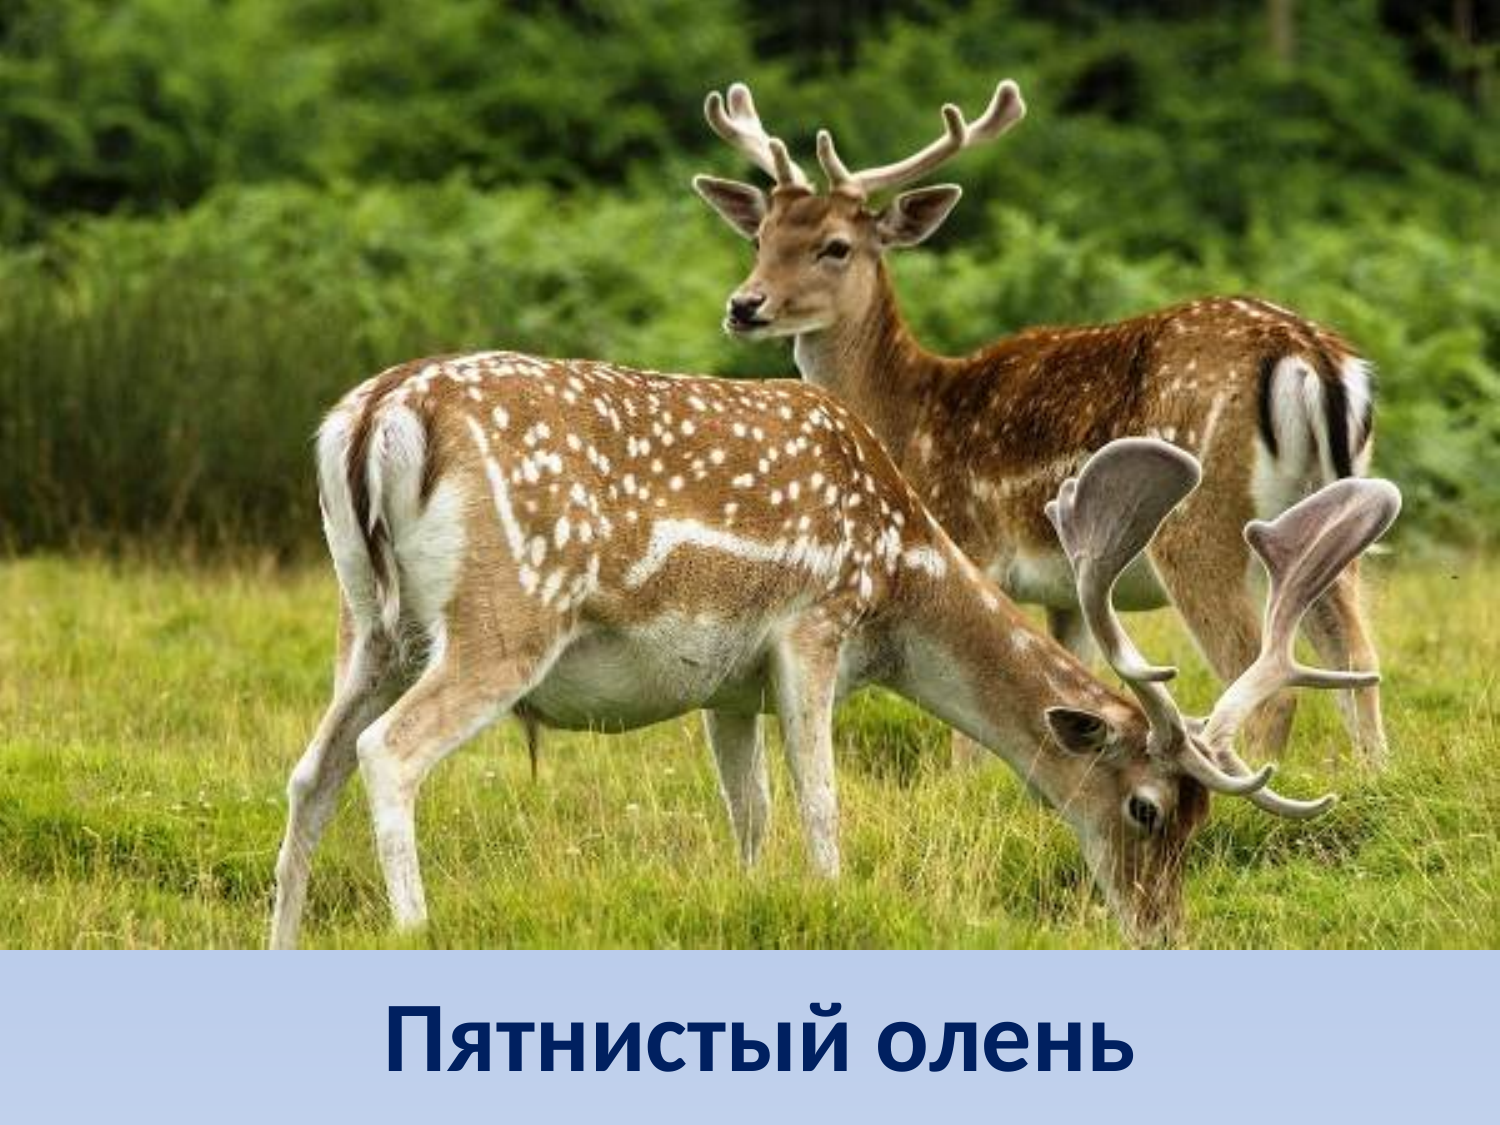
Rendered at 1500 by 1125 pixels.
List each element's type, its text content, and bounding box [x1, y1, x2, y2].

picture [0, 0, 1500, 951]
text_box Пятнистый олень [242, 964, 1279, 1099]
